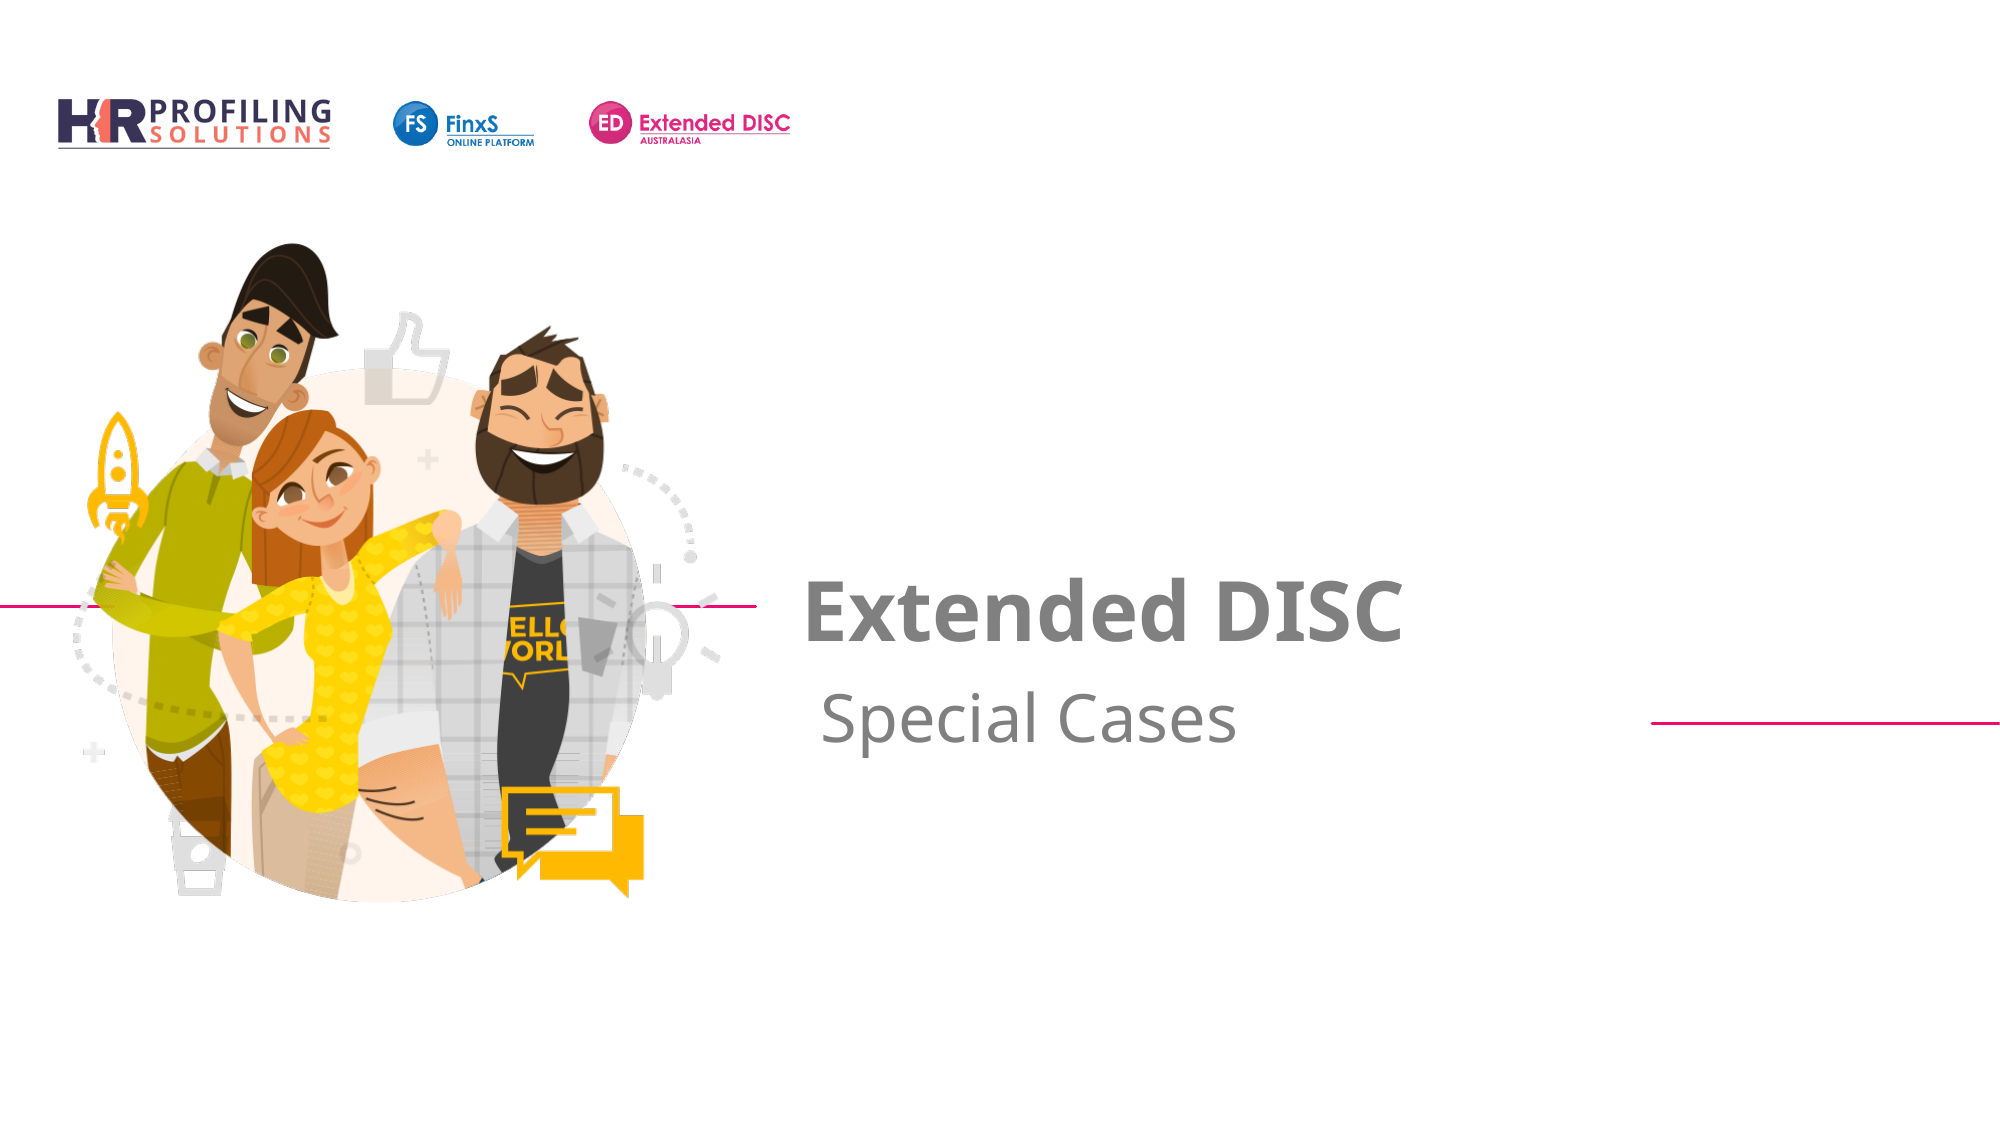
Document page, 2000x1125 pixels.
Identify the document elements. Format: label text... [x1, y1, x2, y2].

picture [49, 86, 338, 159]
picture [35, 224, 747, 937]
picture [393, 101, 534, 146]
text_box Extended DISC [787, 550, 1617, 658]
text_box Special Cases [805, 668, 1254, 764]
picture [589, 101, 790, 144]
